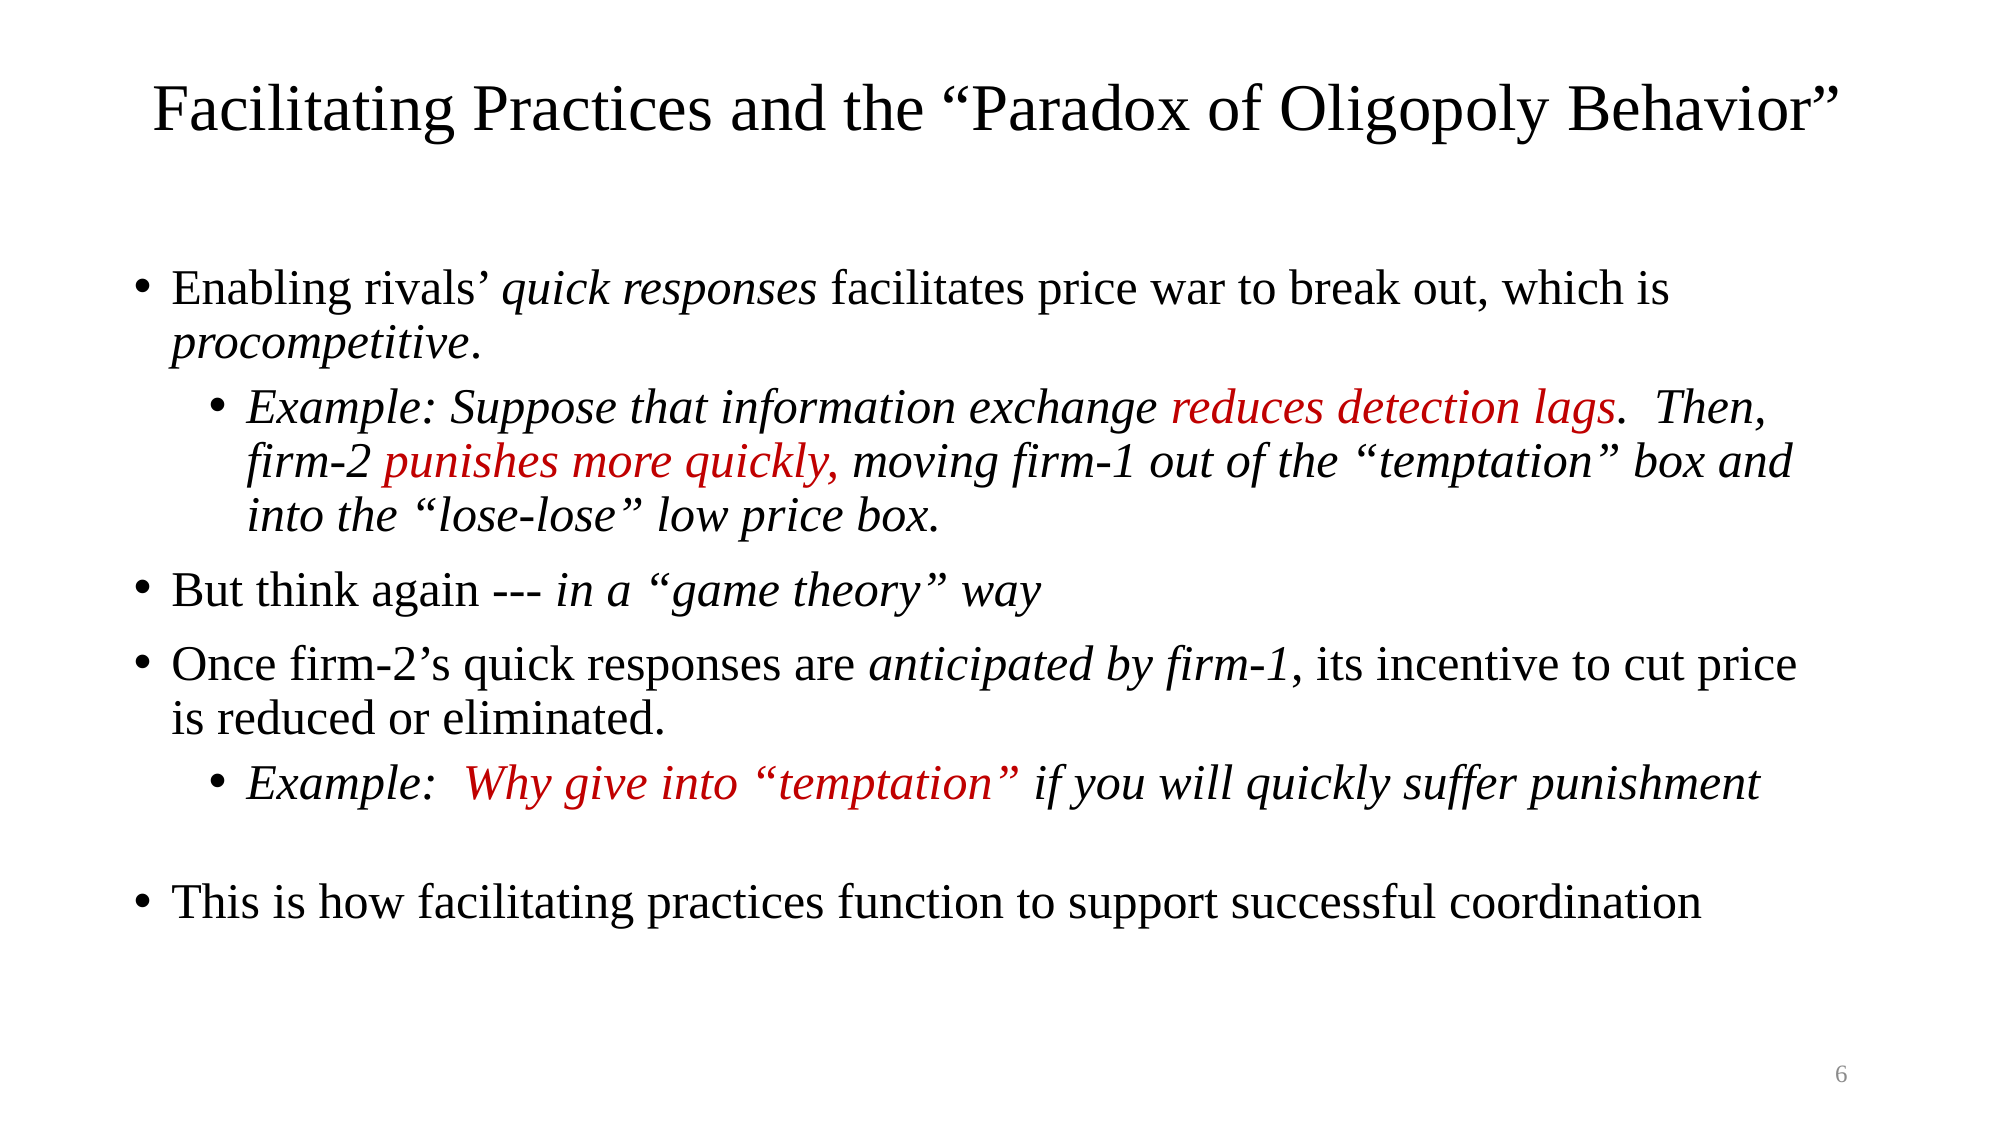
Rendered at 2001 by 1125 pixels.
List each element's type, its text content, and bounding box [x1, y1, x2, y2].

slide_number 6 [1412, 1042, 1863, 1103]
title Facilitating Practices and the “Paradox of Oligopoly Behavior” [137, 0, 1863, 218]
list Enabling rivals’ quick responses facilitates price war to break out, which is procompetitive. Example: Suppose that information exchange reduces detection lags. Then, firm-2 punishes more quickly, moving firm-1 out of the “temptation” box and into the “lose-lose” low price box. But think again --- in a “game theory” way Once firm-2’s quick responses are anticipated by firm-1, its incentive to cut price is reduced or eliminated. Example: Why give into “temptation” if you will quickly suffer punishment This is how facilitating practices function to support successful coordination [118, 254, 1825, 938]
